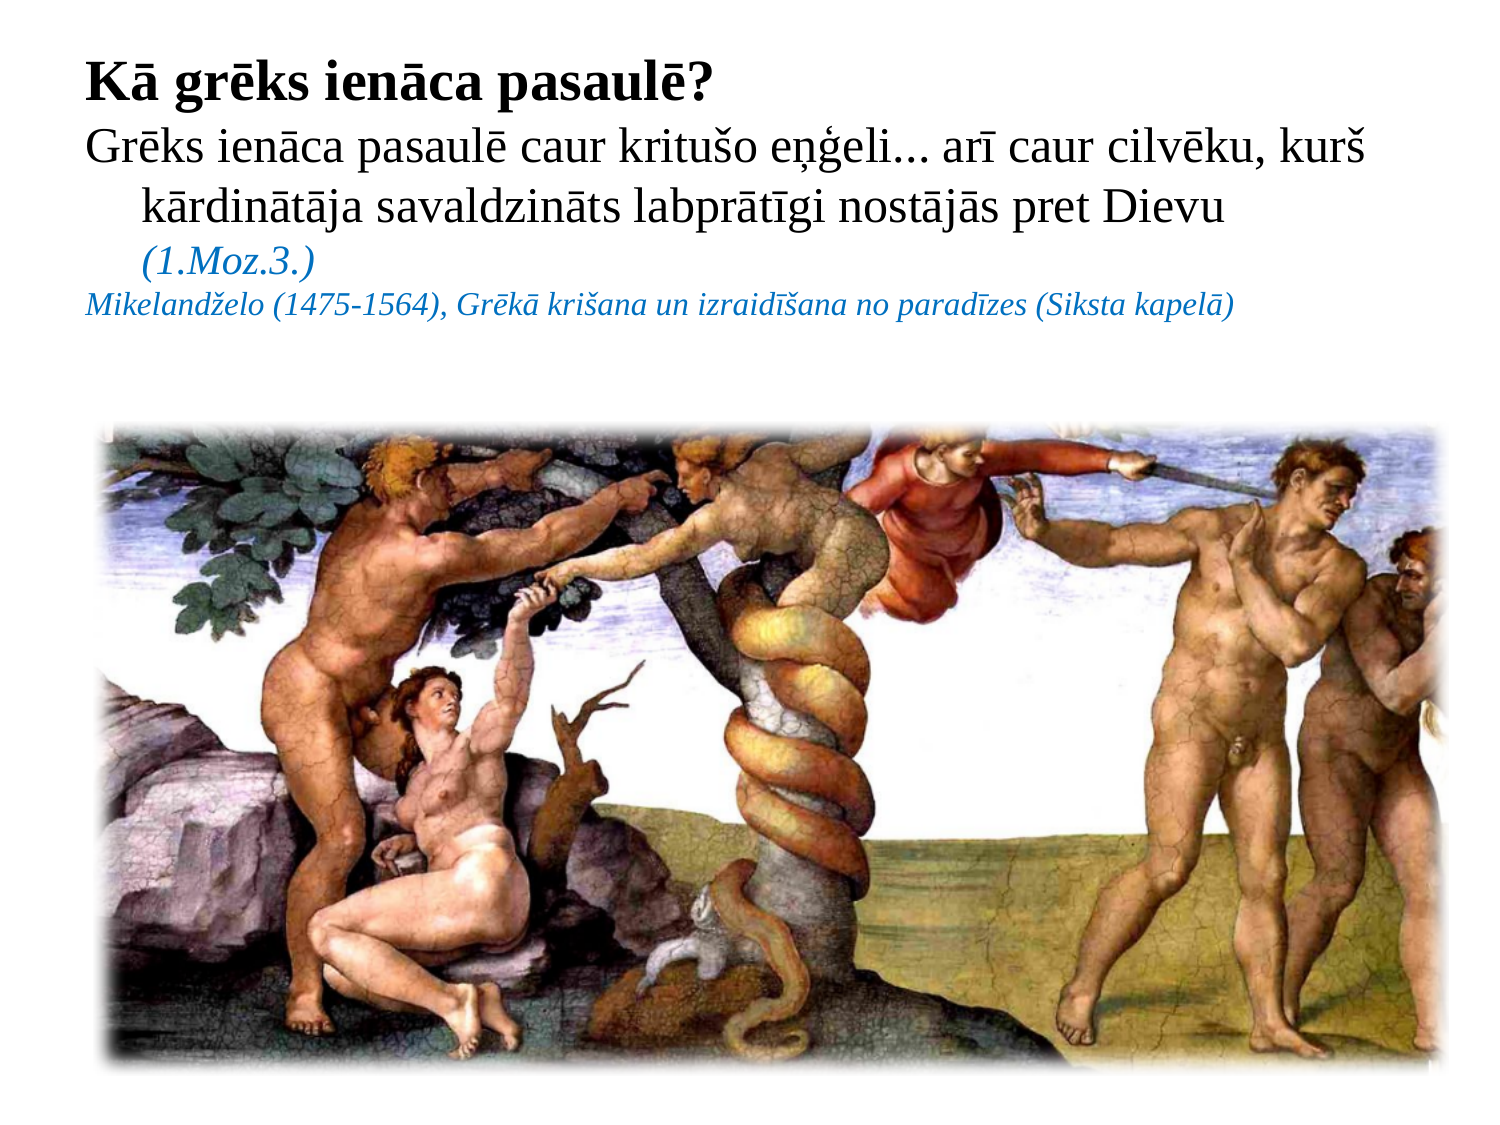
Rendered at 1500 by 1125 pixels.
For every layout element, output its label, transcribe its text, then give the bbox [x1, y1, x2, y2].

picture [93, 421, 1449, 1076]
list Kā grēks ienāca pasaulē? Grēks ienāca pasaulē caur kritušo eņģeli... arī caur cilvēku, kurš kārdinātāja savaldzināts labprātīgi nostājās pret Dievu (1.Moz.3.) Mikelandželo (1475-1564), Grēkā krišana un izraidīšana no paradīzes (Siksta kapelā) [70, 35, 1425, 1005]
